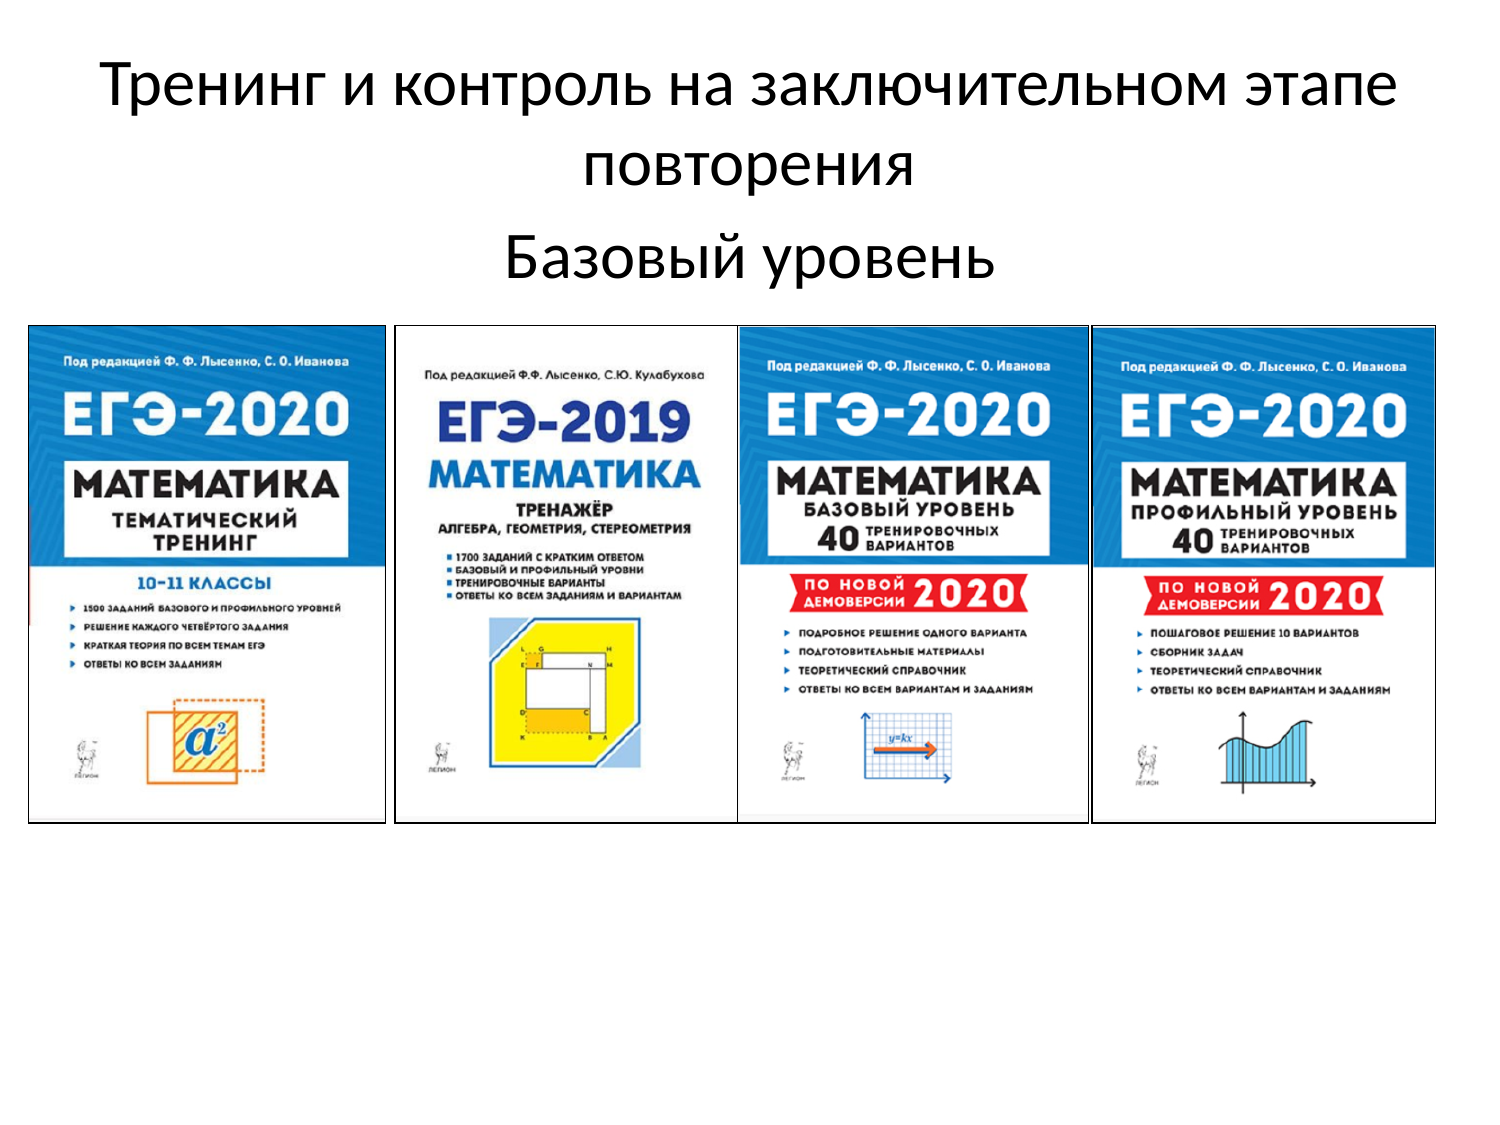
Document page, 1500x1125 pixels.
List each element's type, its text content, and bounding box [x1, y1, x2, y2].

picture [29, 326, 385, 823]
list Тренинг и контроль на заключительном этапе повторения Базовый уровень [53, 30, 1447, 362]
picture [395, 326, 1088, 823]
picture [1092, 326, 1435, 823]
